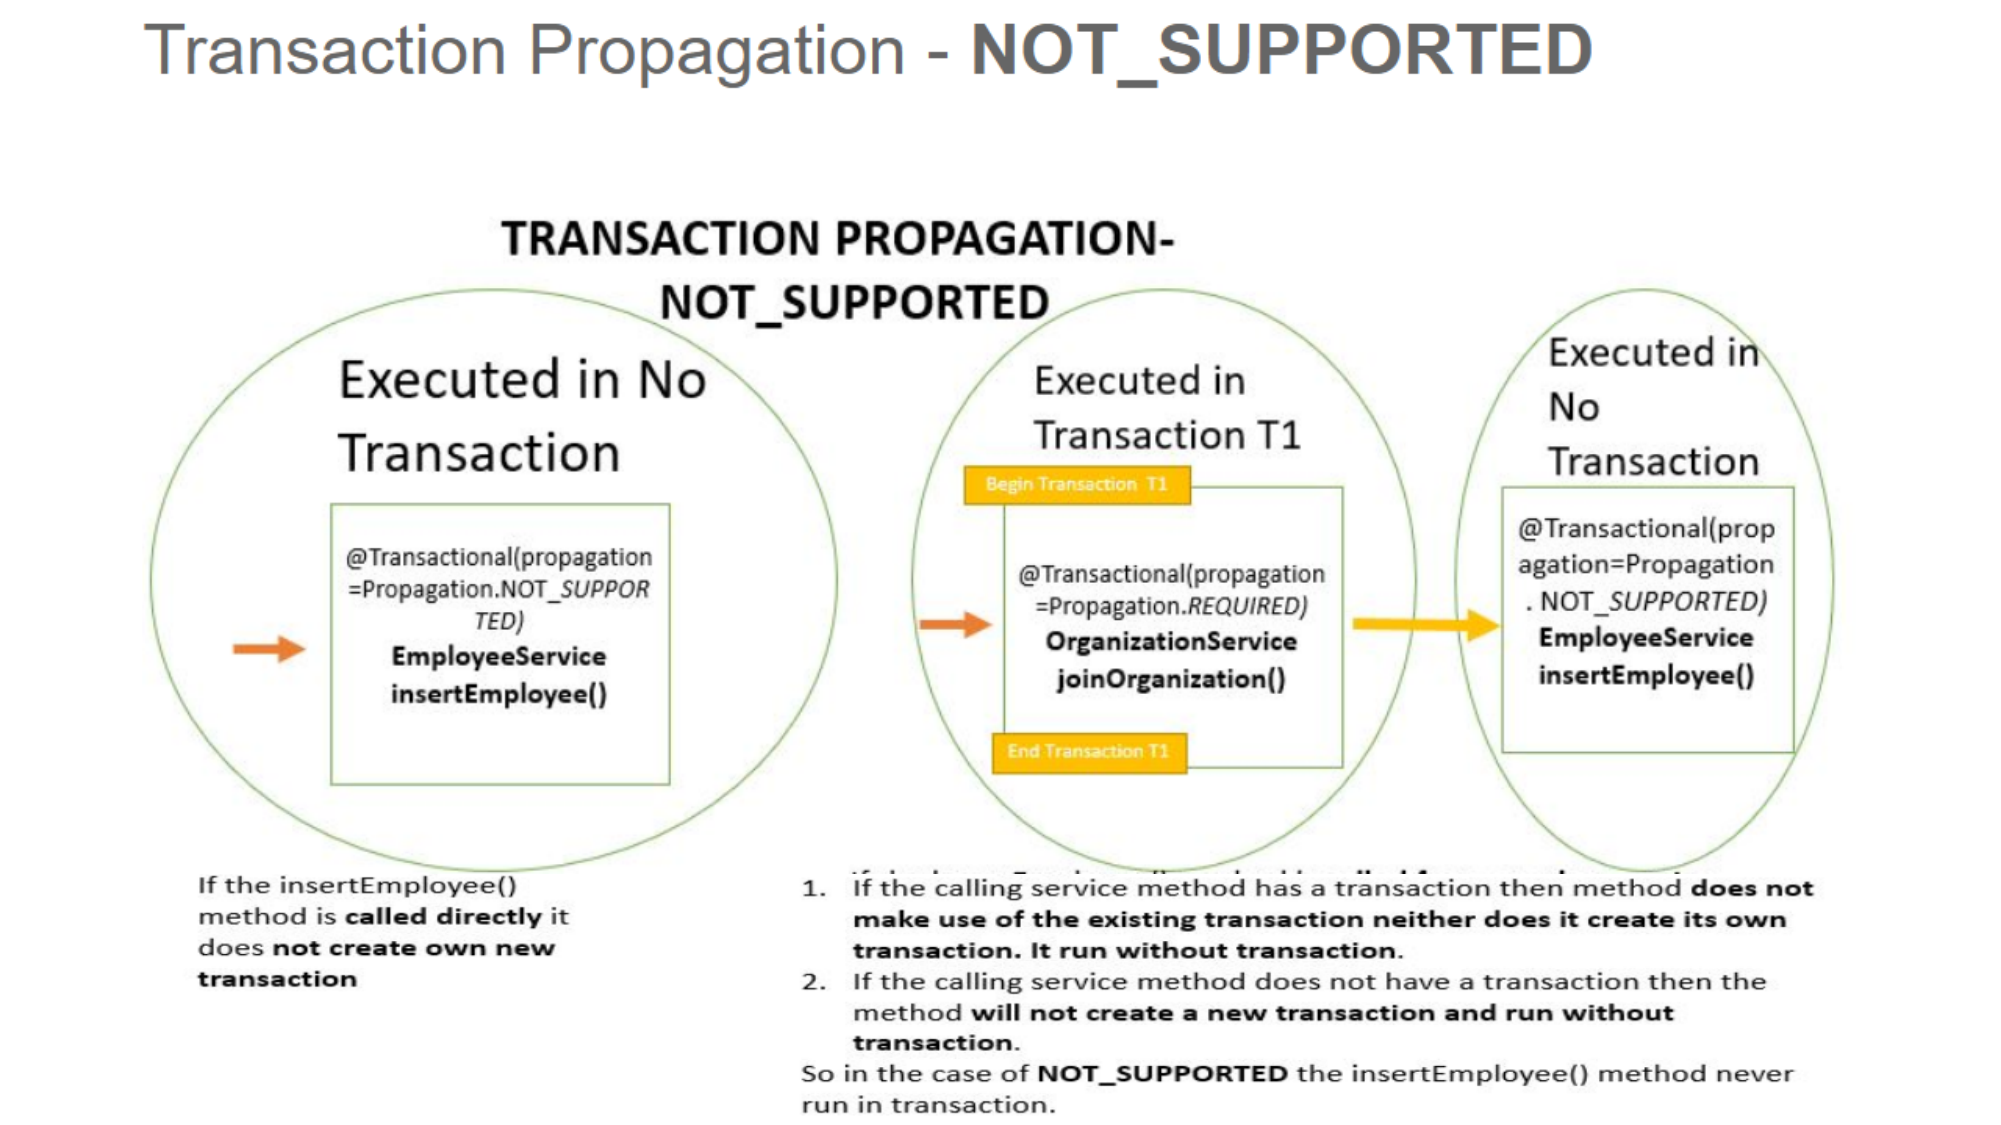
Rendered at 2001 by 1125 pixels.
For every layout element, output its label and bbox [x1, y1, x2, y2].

picture [102, 0, 1856, 1125]
